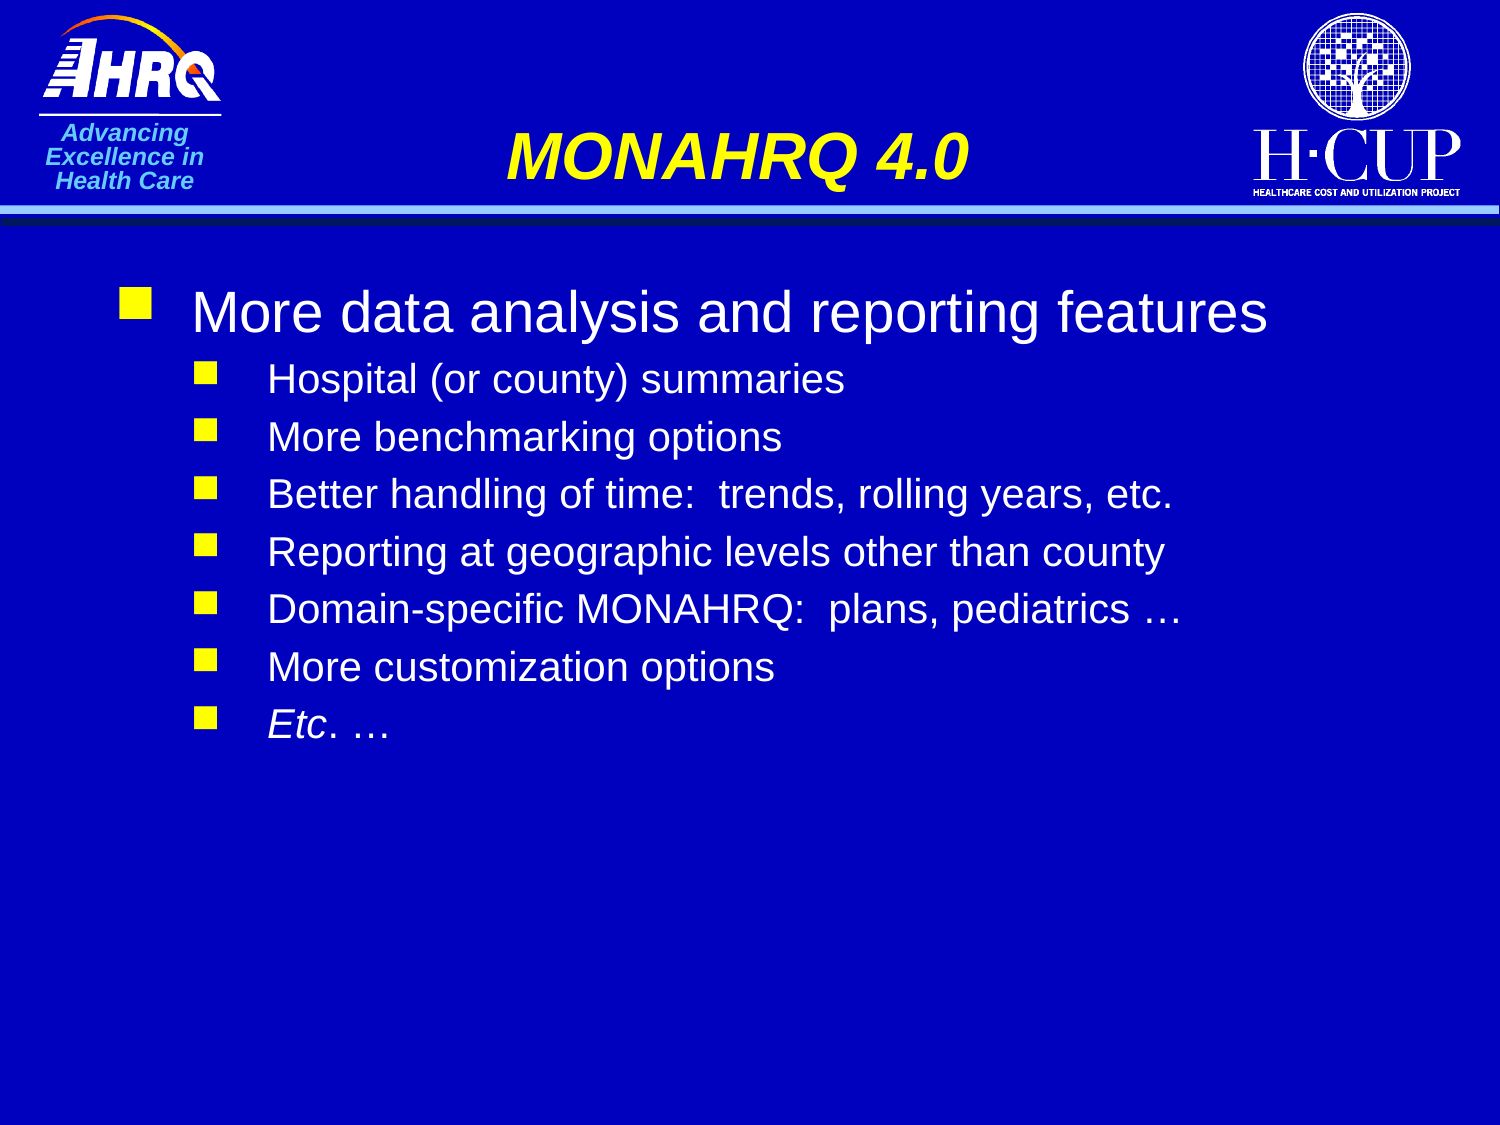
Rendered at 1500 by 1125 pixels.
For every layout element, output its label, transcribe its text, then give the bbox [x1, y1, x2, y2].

title MONAHRQ 4.0 [238, 74, 1238, 202]
picture [39, 12, 224, 104]
list More data analysis and reporting features Hospital (or county) summaries More benchmarking options Better handling of time: trends, rolling years, etc. Reporting at geographic levels other than county Domain-specific MONAHRQ: plans, pediatrics … More customization options Etc. … [99, 274, 1412, 751]
picture [1250, 10, 1463, 199]
